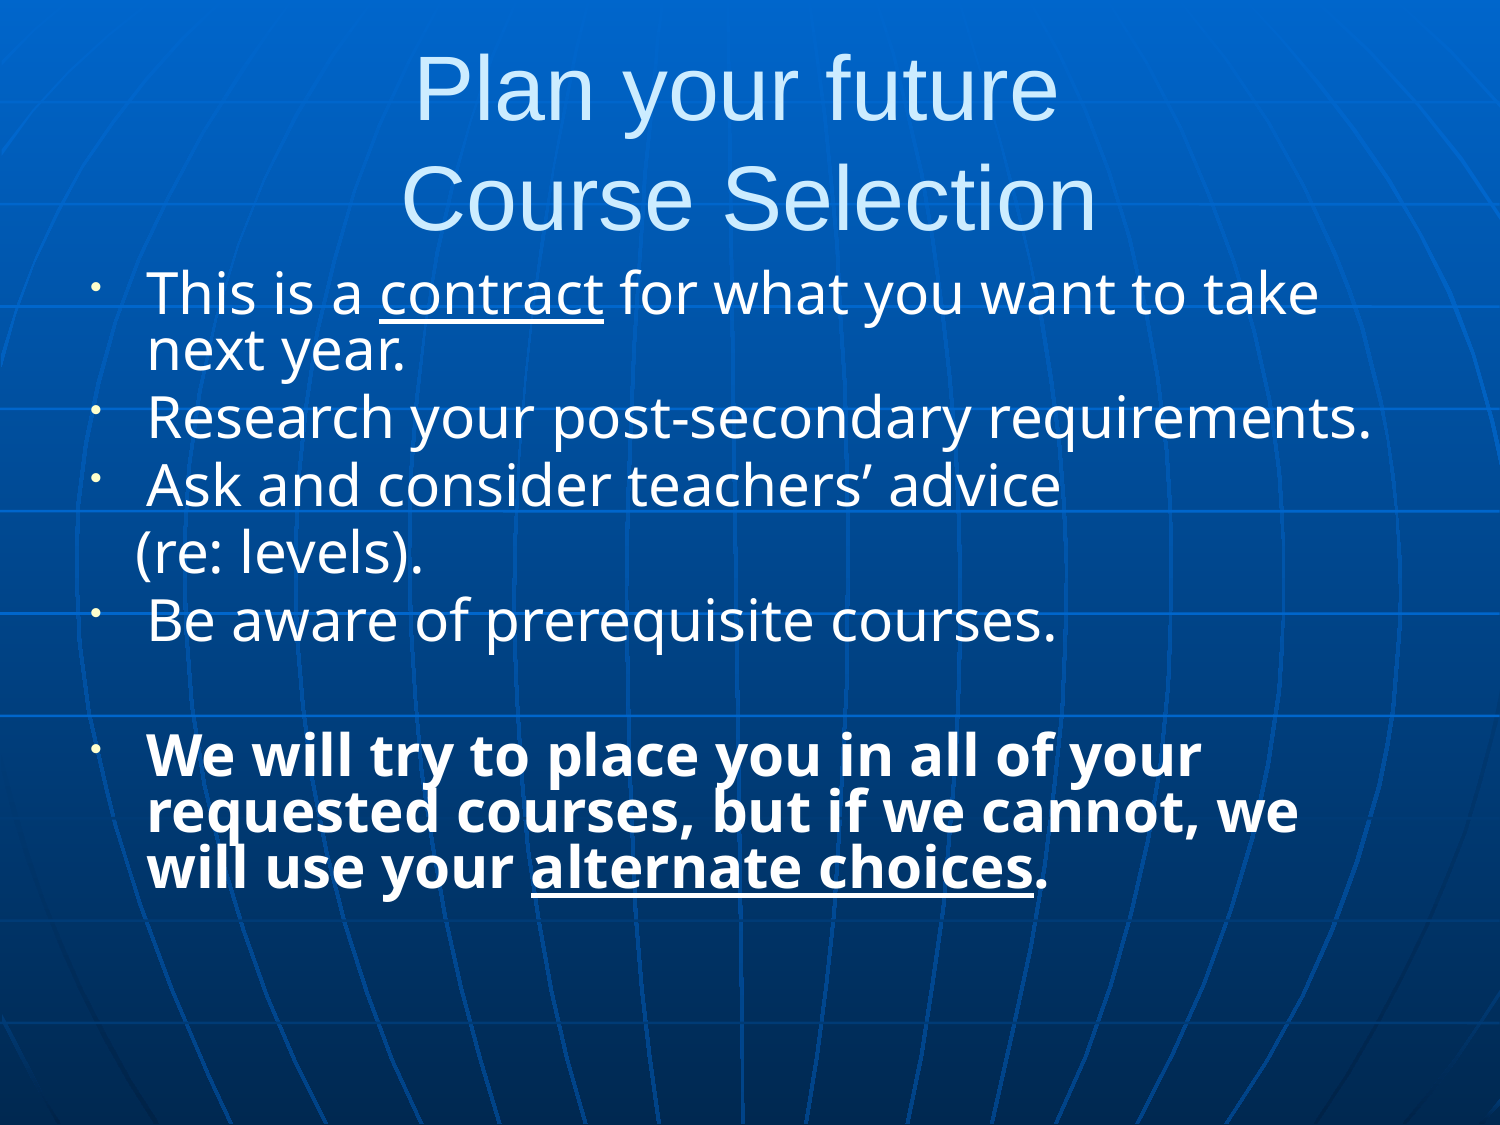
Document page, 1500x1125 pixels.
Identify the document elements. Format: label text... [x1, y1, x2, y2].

list This is a contract for what you want to take next year. Research your post-secondary requirements. Ask and consider teachers’ advice (re: levels). Be aware of prerequisite courses. We will try to place you in all of your requested courses, but if we cannot, we will use your alternate choices. [74, 262, 1426, 1006]
title Plan your future Course Selection [74, 45, 1426, 233]
